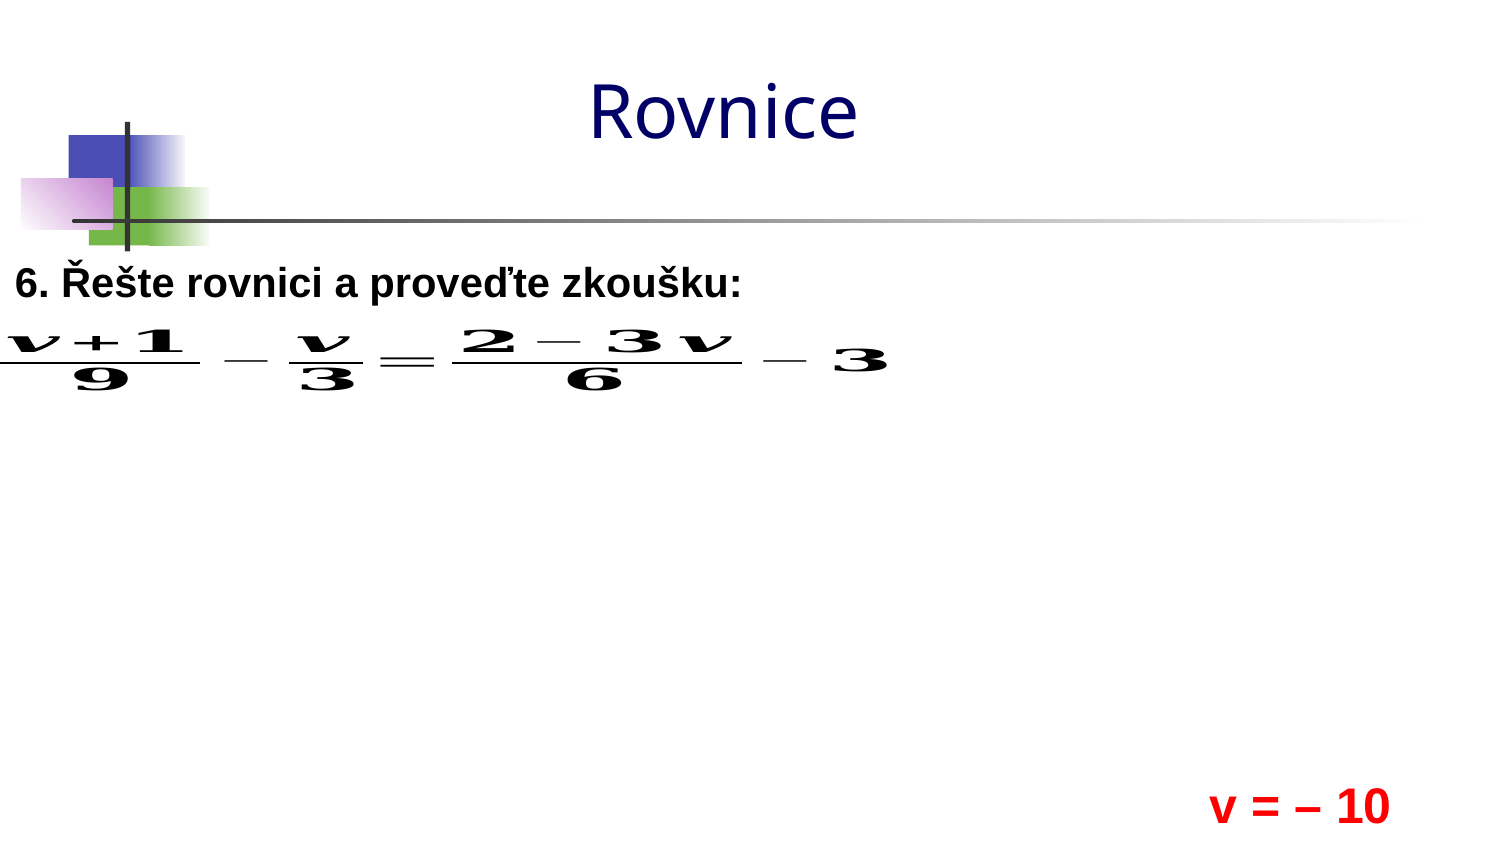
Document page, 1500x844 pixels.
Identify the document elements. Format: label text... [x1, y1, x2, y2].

text_box 6. Řešte rovnici a proveďte zkoušku: [0, 244, 786, 317]
title Rovnice [129, 43, 1318, 175]
text_box v = – 10 [1181, 767, 1436, 840]
